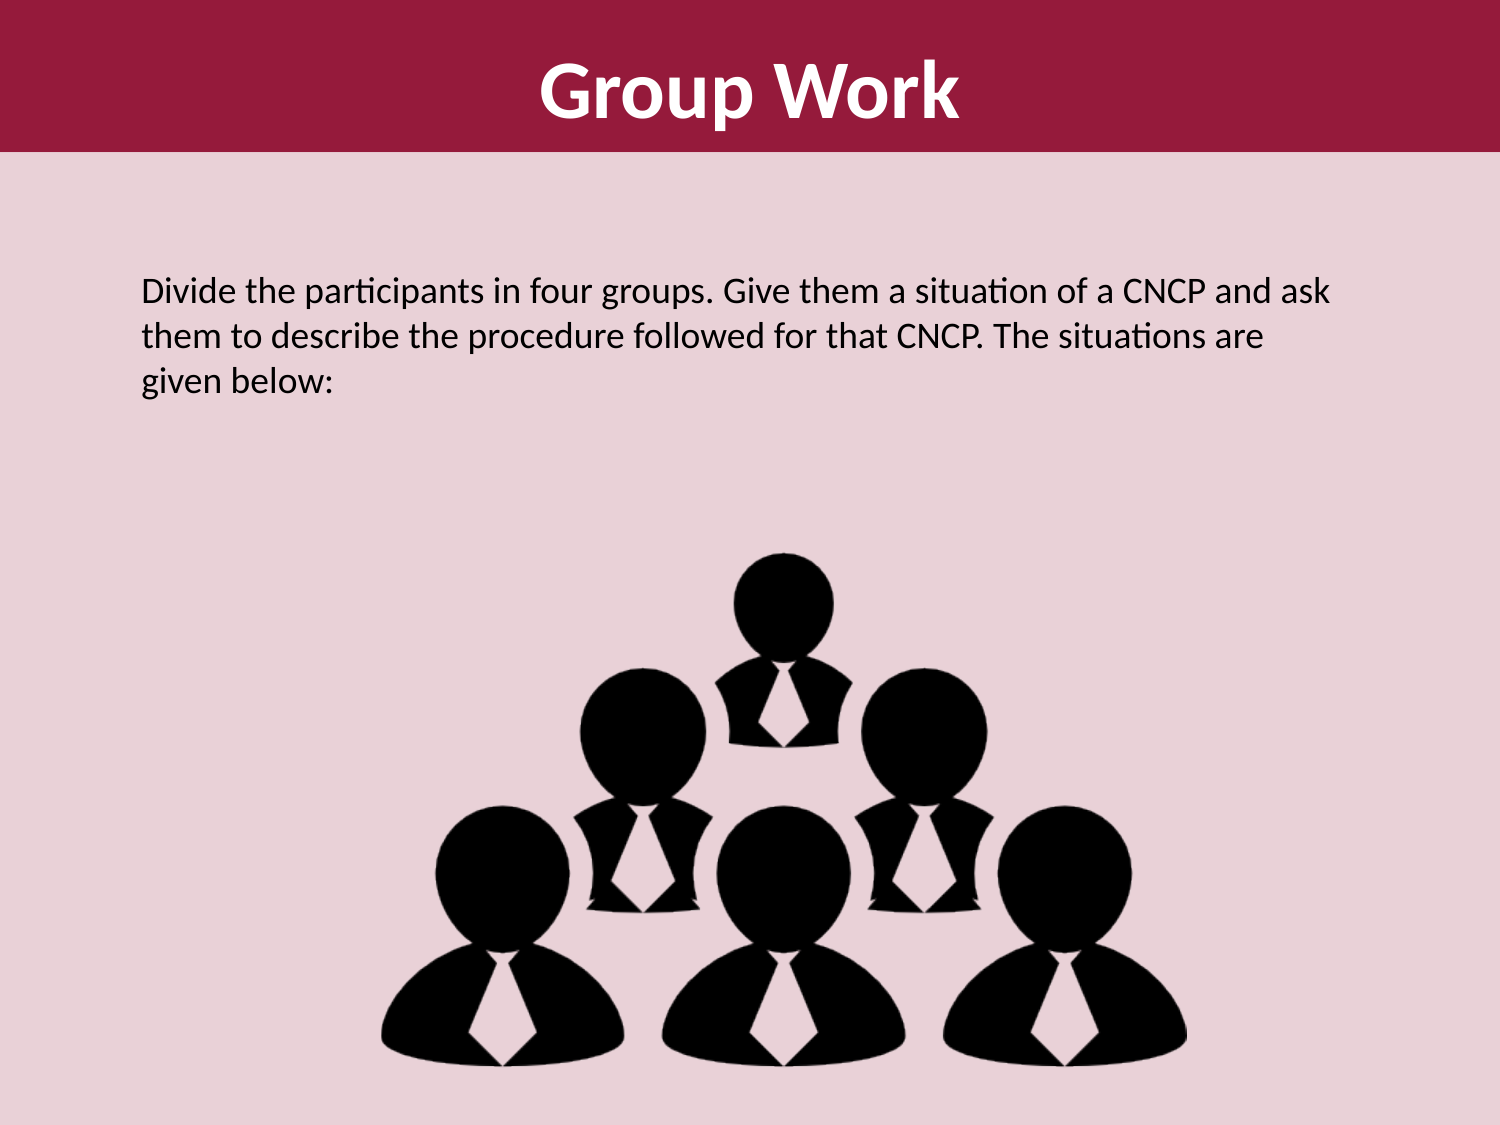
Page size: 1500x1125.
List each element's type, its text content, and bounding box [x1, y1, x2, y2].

list Divide the participants in four groups. Give them a situation of a CNCP and ask them to describe the procedure followed for that CNCP. The situations are given below: [126, 258, 1354, 541]
text_box Group Work [0, 27, 1500, 128]
picture [381, 526, 1187, 1101]
